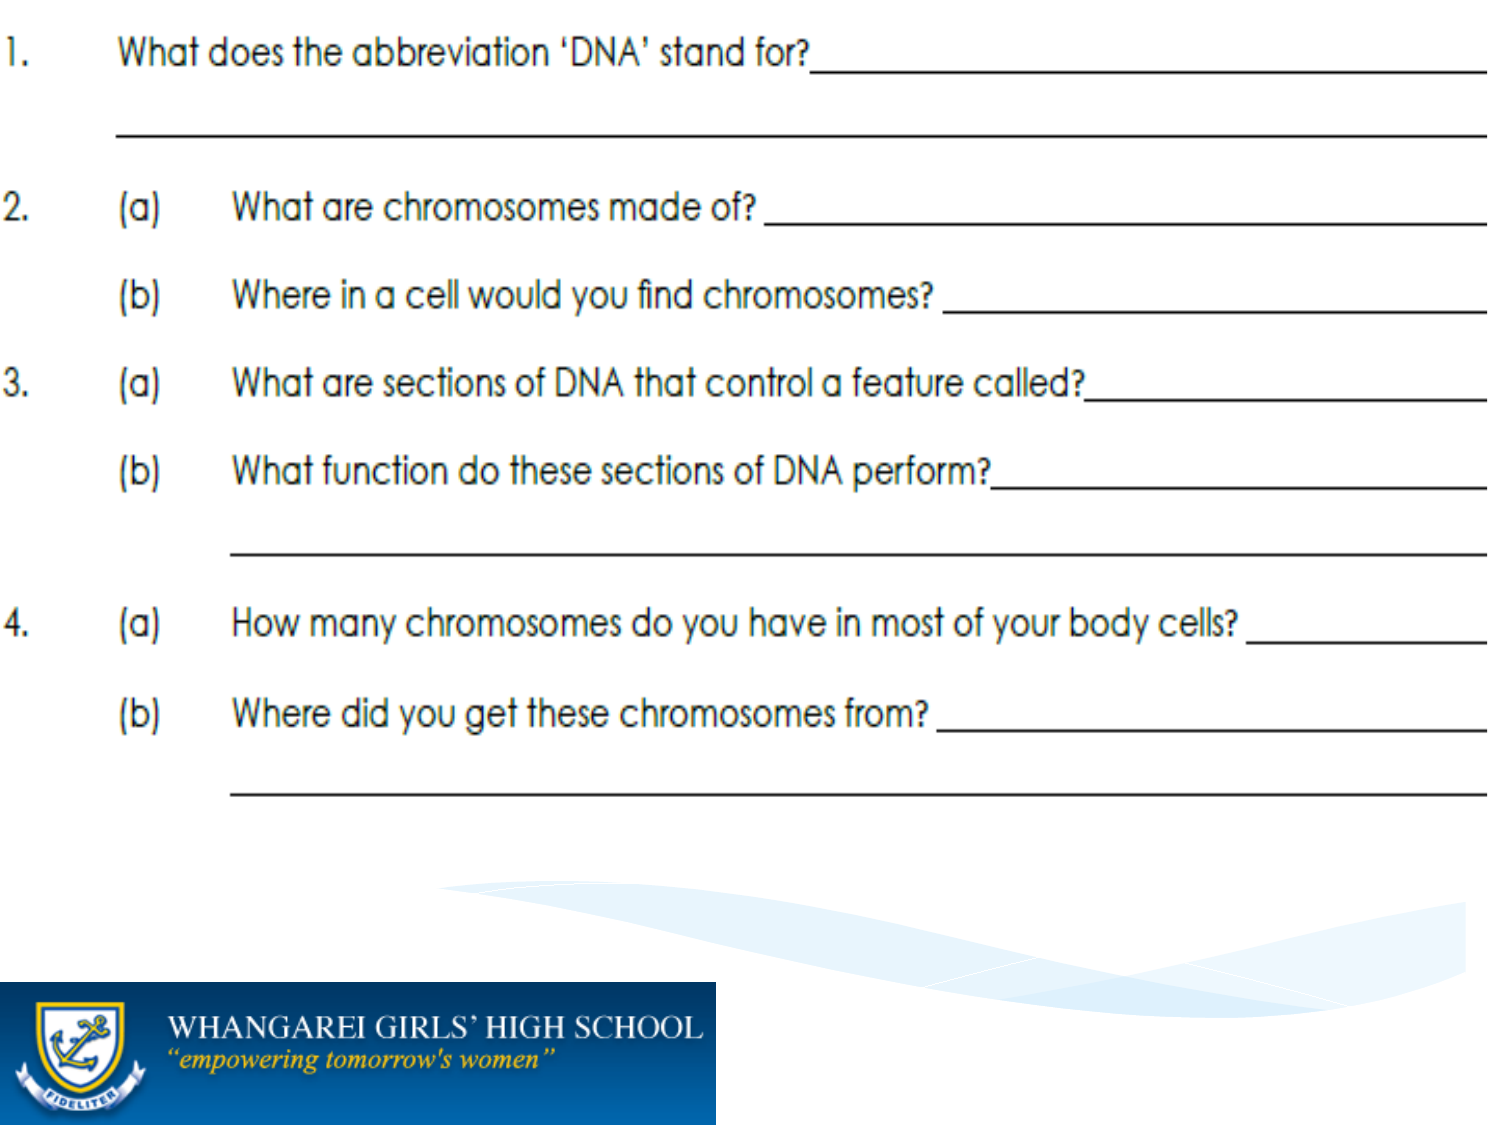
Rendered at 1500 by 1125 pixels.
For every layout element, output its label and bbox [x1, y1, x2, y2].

picture [0, 16, 1488, 813]
picture [0, 982, 716, 1125]
